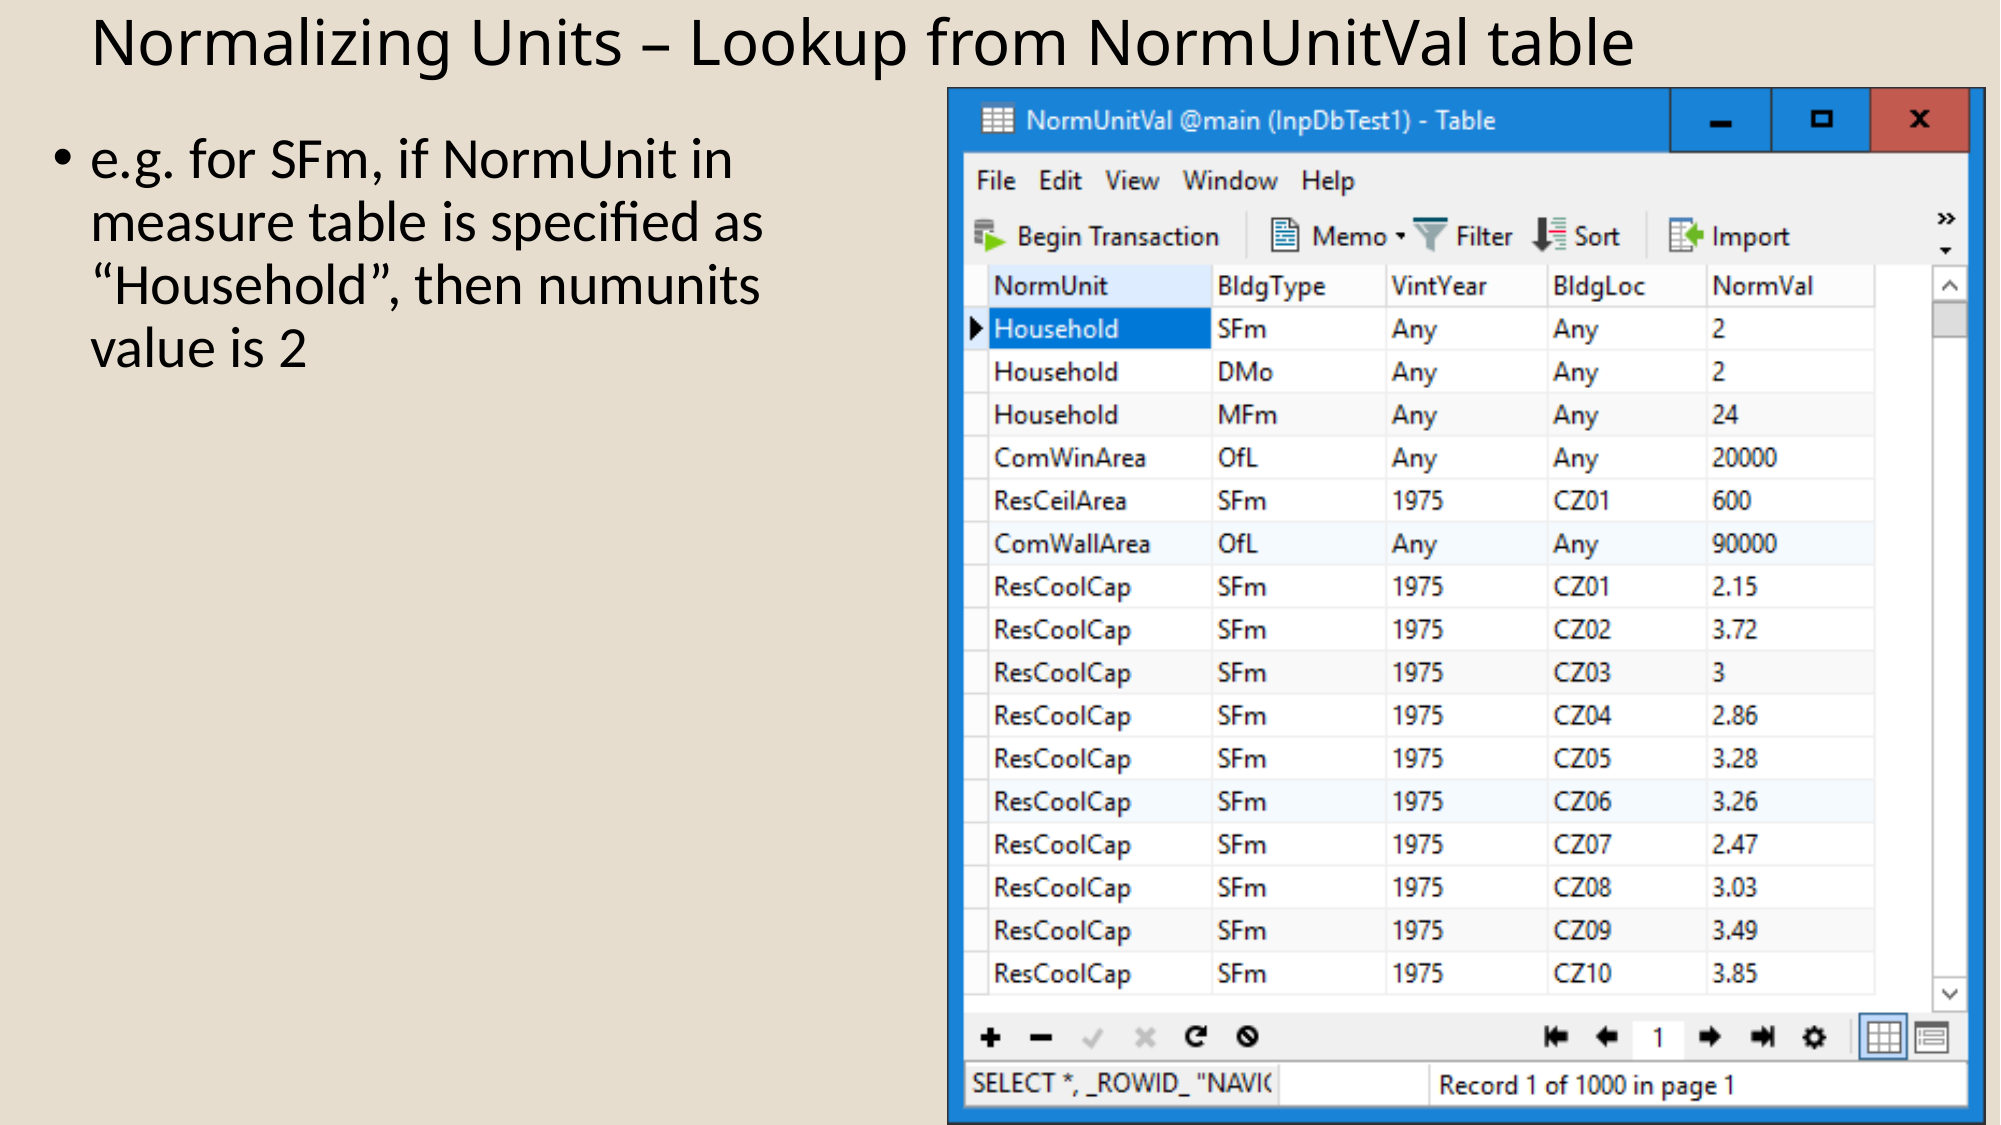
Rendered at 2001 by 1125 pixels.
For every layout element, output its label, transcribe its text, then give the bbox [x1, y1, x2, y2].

picture [947, 87, 1986, 1125]
list e.g. for SFm, if NormUnit in measure table is specified as “Household”, then numunits value is 2 [37, 120, 909, 898]
title Normalizing Units – Lookup from NormUnitVal table [75, 2, 1865, 88]
